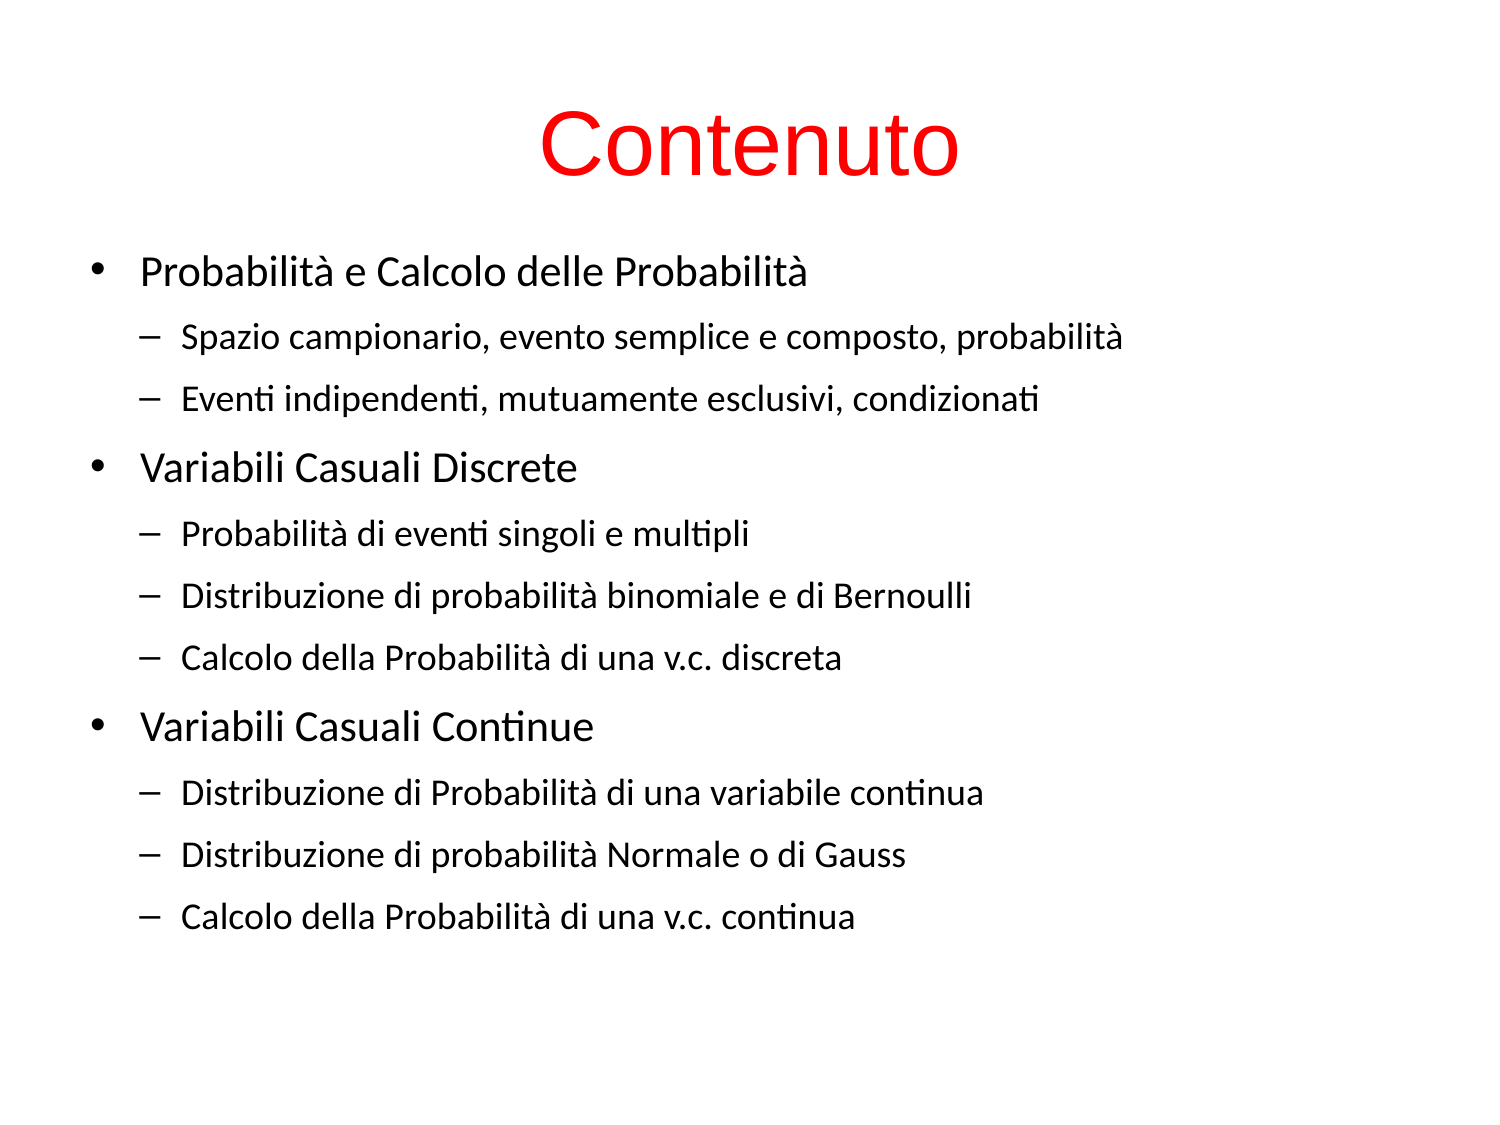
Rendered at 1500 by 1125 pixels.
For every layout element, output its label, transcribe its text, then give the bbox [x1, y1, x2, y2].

list Probabilità e Calcolo delle Probabilità Spazio campionario, evento semplice e composto, probabilità Eventi indipendenti, mutuamente esclusivi, condizionati Variabili Casuali Discrete Probabilità di eventi singoli e multipli Distribuzione di probabilità binomiale e di Bernoulli Calcolo della Probabilità di una v.c. discreta Variabili Casuali Continue Distribuzione di Probabilità di una variabile continua Distribuzione di probabilità Normale o di Gauss Calcolo della Probabilità di una v.c. continua [75, 234, 1425, 951]
title Contenuto [75, 45, 1425, 233]
